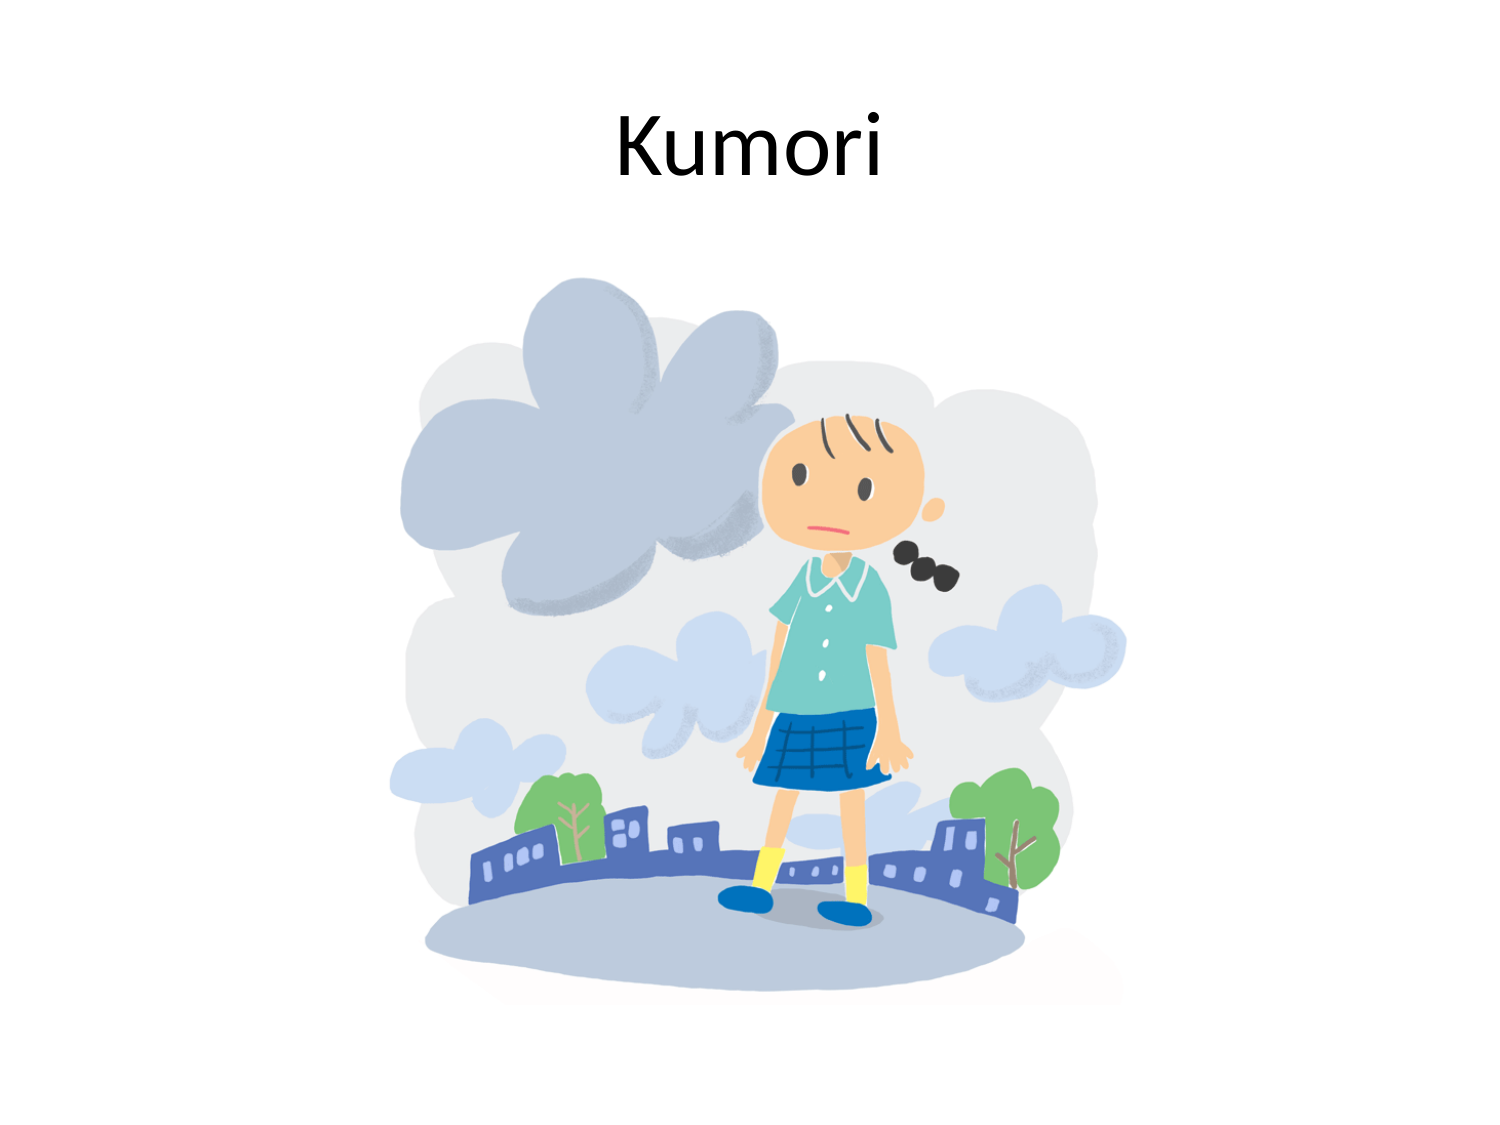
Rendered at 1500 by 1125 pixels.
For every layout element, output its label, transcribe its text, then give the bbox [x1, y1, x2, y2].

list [237, 262, 1263, 1006]
title Kumori [75, 45, 1425, 233]
